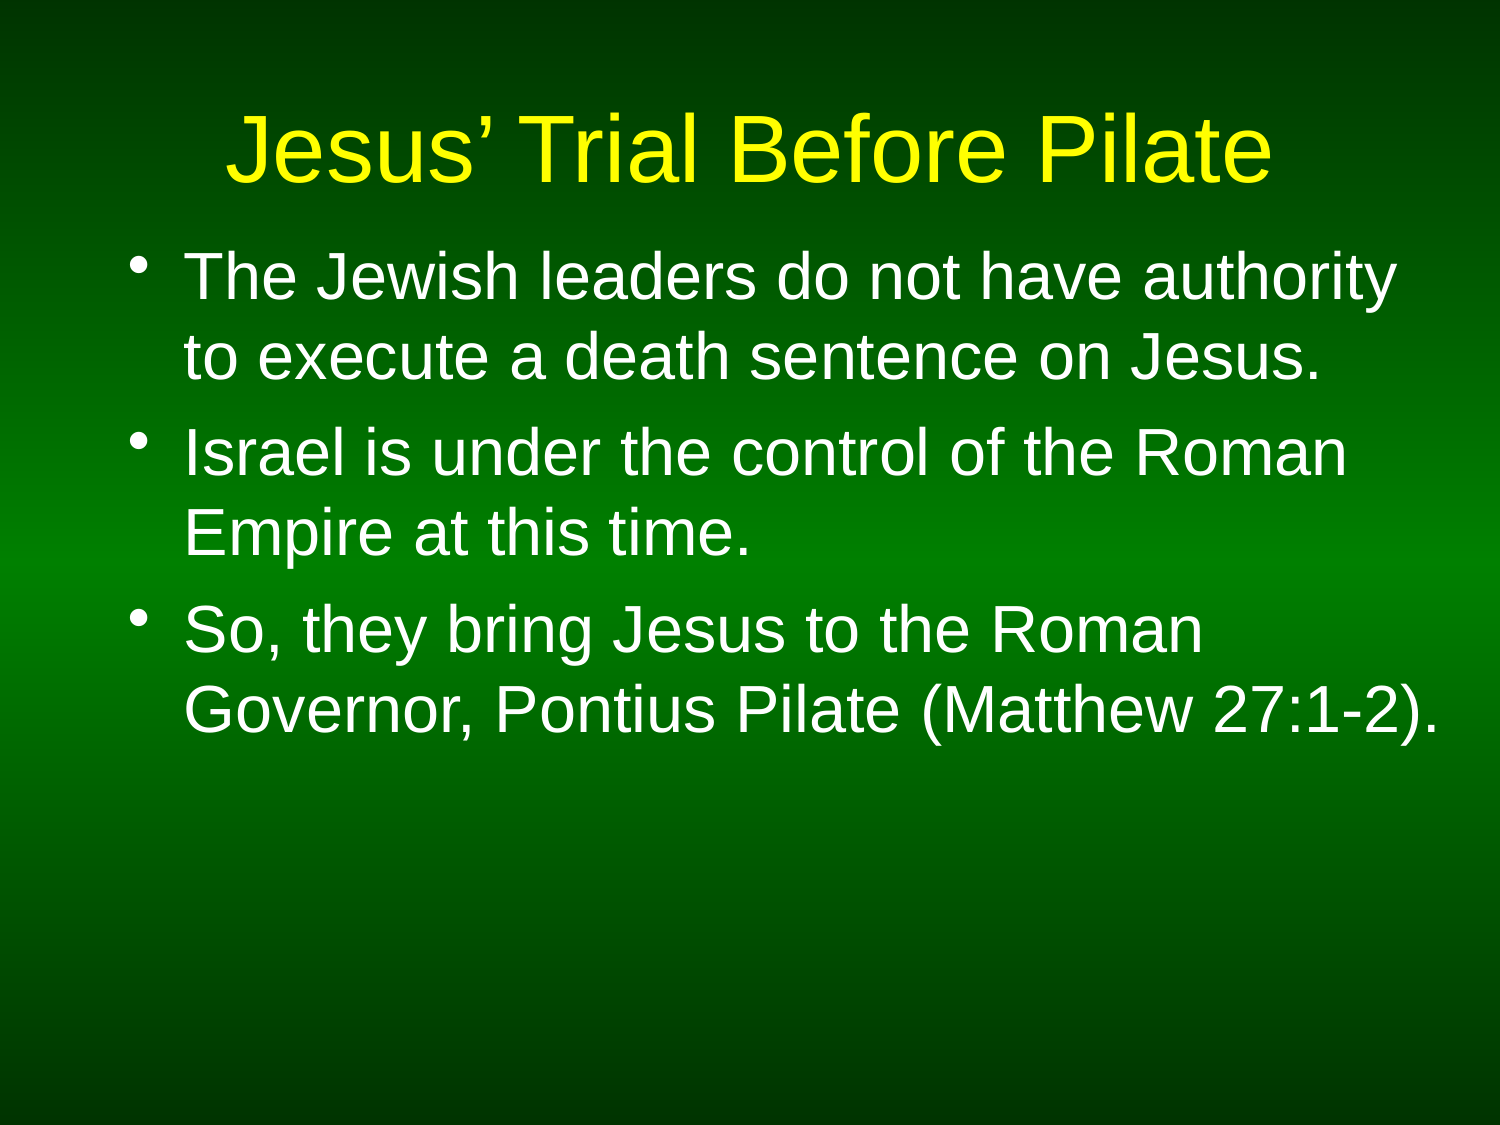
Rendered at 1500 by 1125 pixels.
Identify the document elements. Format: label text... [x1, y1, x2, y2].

title Jesus’ Trial Before Pilate [37, 50, 1463, 238]
list The Jewish leaders do not have authority to execute a death sentence on Jesus. Israel is under the control of the Roman Empire at this time. So, they bring Jesus to the Roman Governor, Pontius Pilate (Matthew 27:1-2). [112, 224, 1463, 1125]
